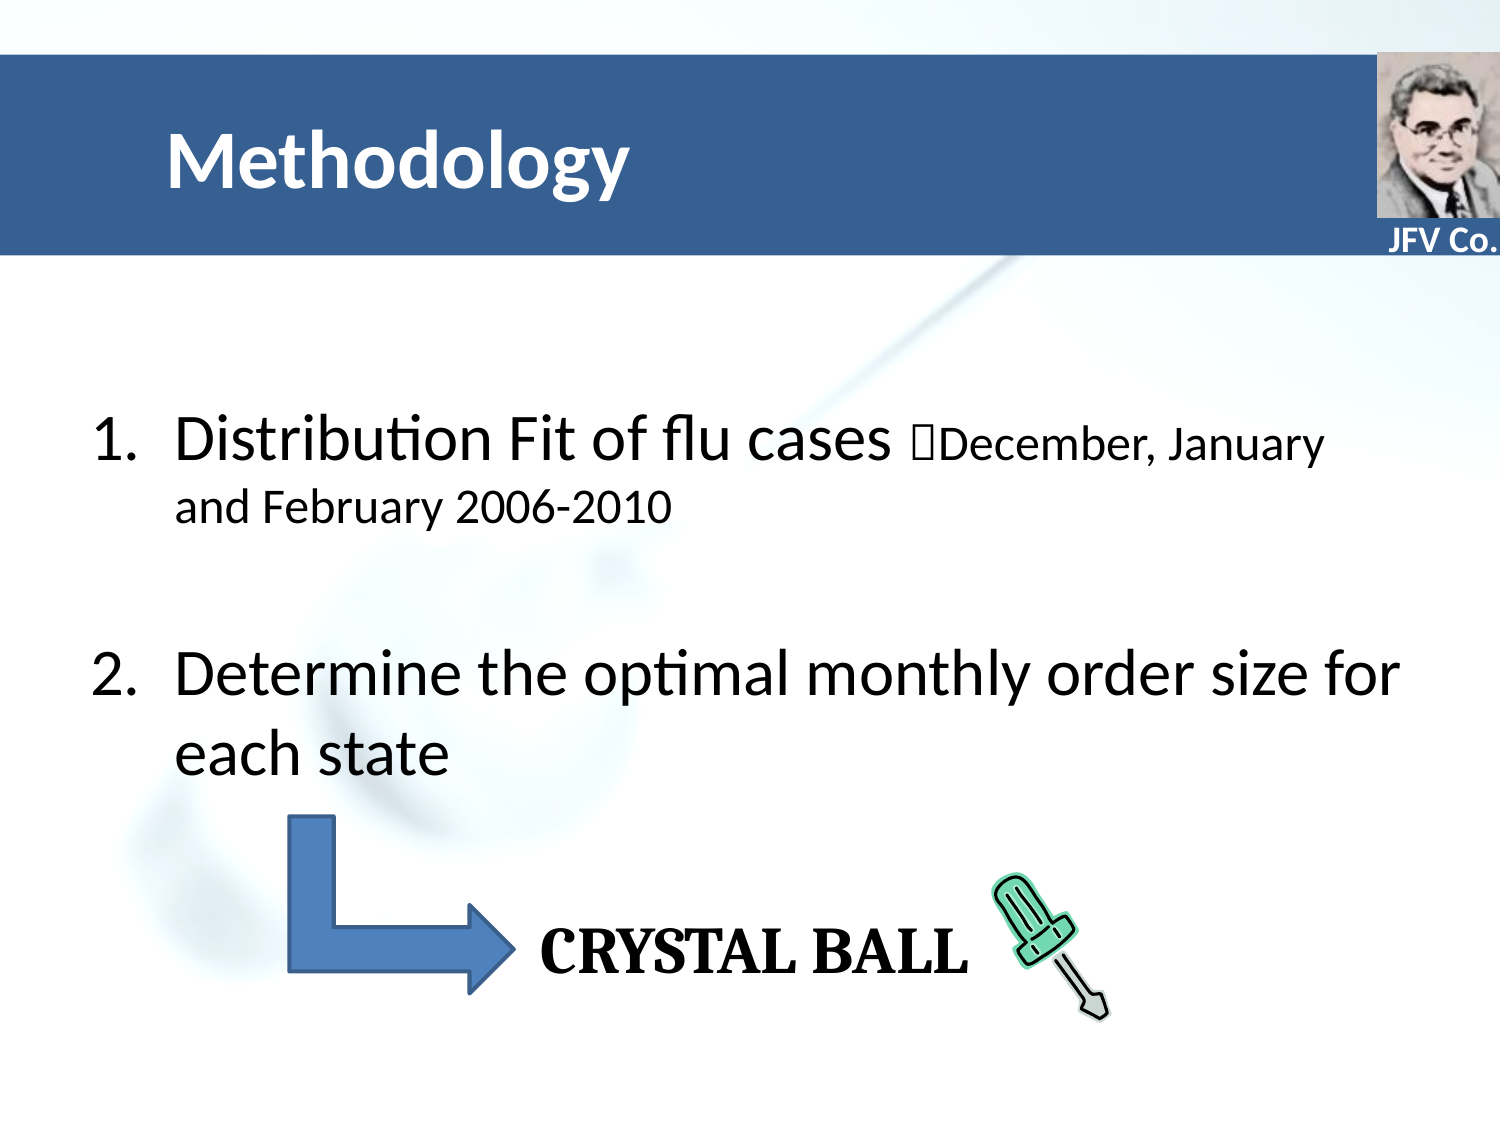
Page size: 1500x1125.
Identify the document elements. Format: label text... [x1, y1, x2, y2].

text_box CRYSTAL BALL [525, 899, 980, 1024]
text_box [287, 814, 516, 996]
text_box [1365, 52, 1500, 269]
picture [985, 871, 1112, 1024]
list Distribution Fit of flu cases December, January and February 2006-2010 Determine the optimal monthly order size for each state [75, 386, 1425, 941]
title Methodology [0, 54, 1362, 256]
